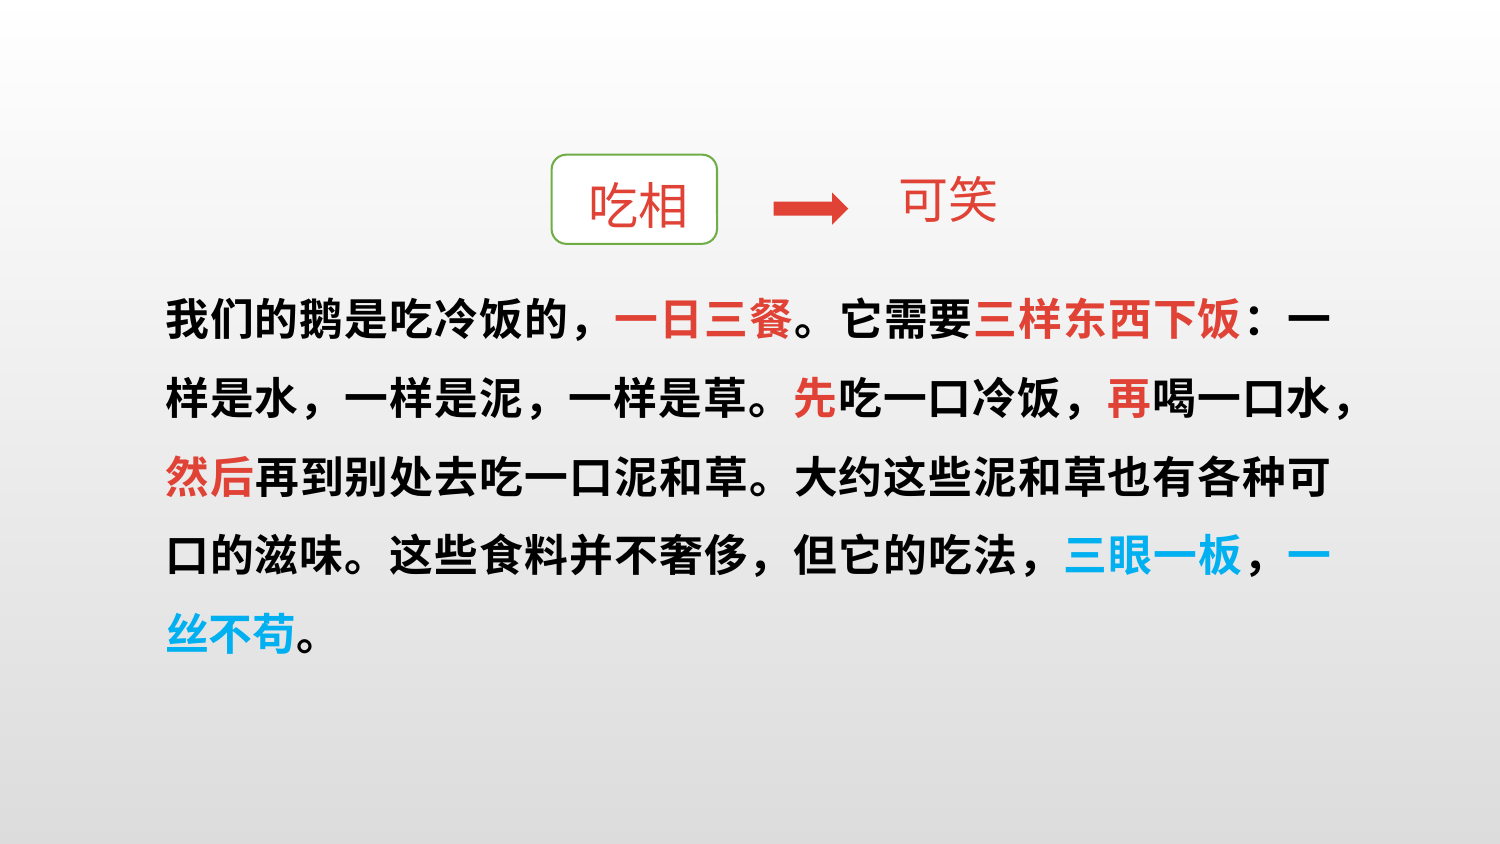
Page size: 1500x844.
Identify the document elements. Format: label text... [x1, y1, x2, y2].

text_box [551, 154, 718, 244]
text_box 我们的鹅是吃冷饭的，一日三餐。它需要三样东西下饭：一样是水，一样是泥，一样是草。先吃一口冷饭，再喝一口水，然后再到别处去吃一口泥和草。大约这些泥和草也有各种可口的滋味。这些食料并不奢侈，但它的吃法，三眼一板，一丝不苟。 [154, 260, 1343, 665]
text_box [777, 201, 844, 216]
text_box 可笑 [887, 163, 1053, 235]
